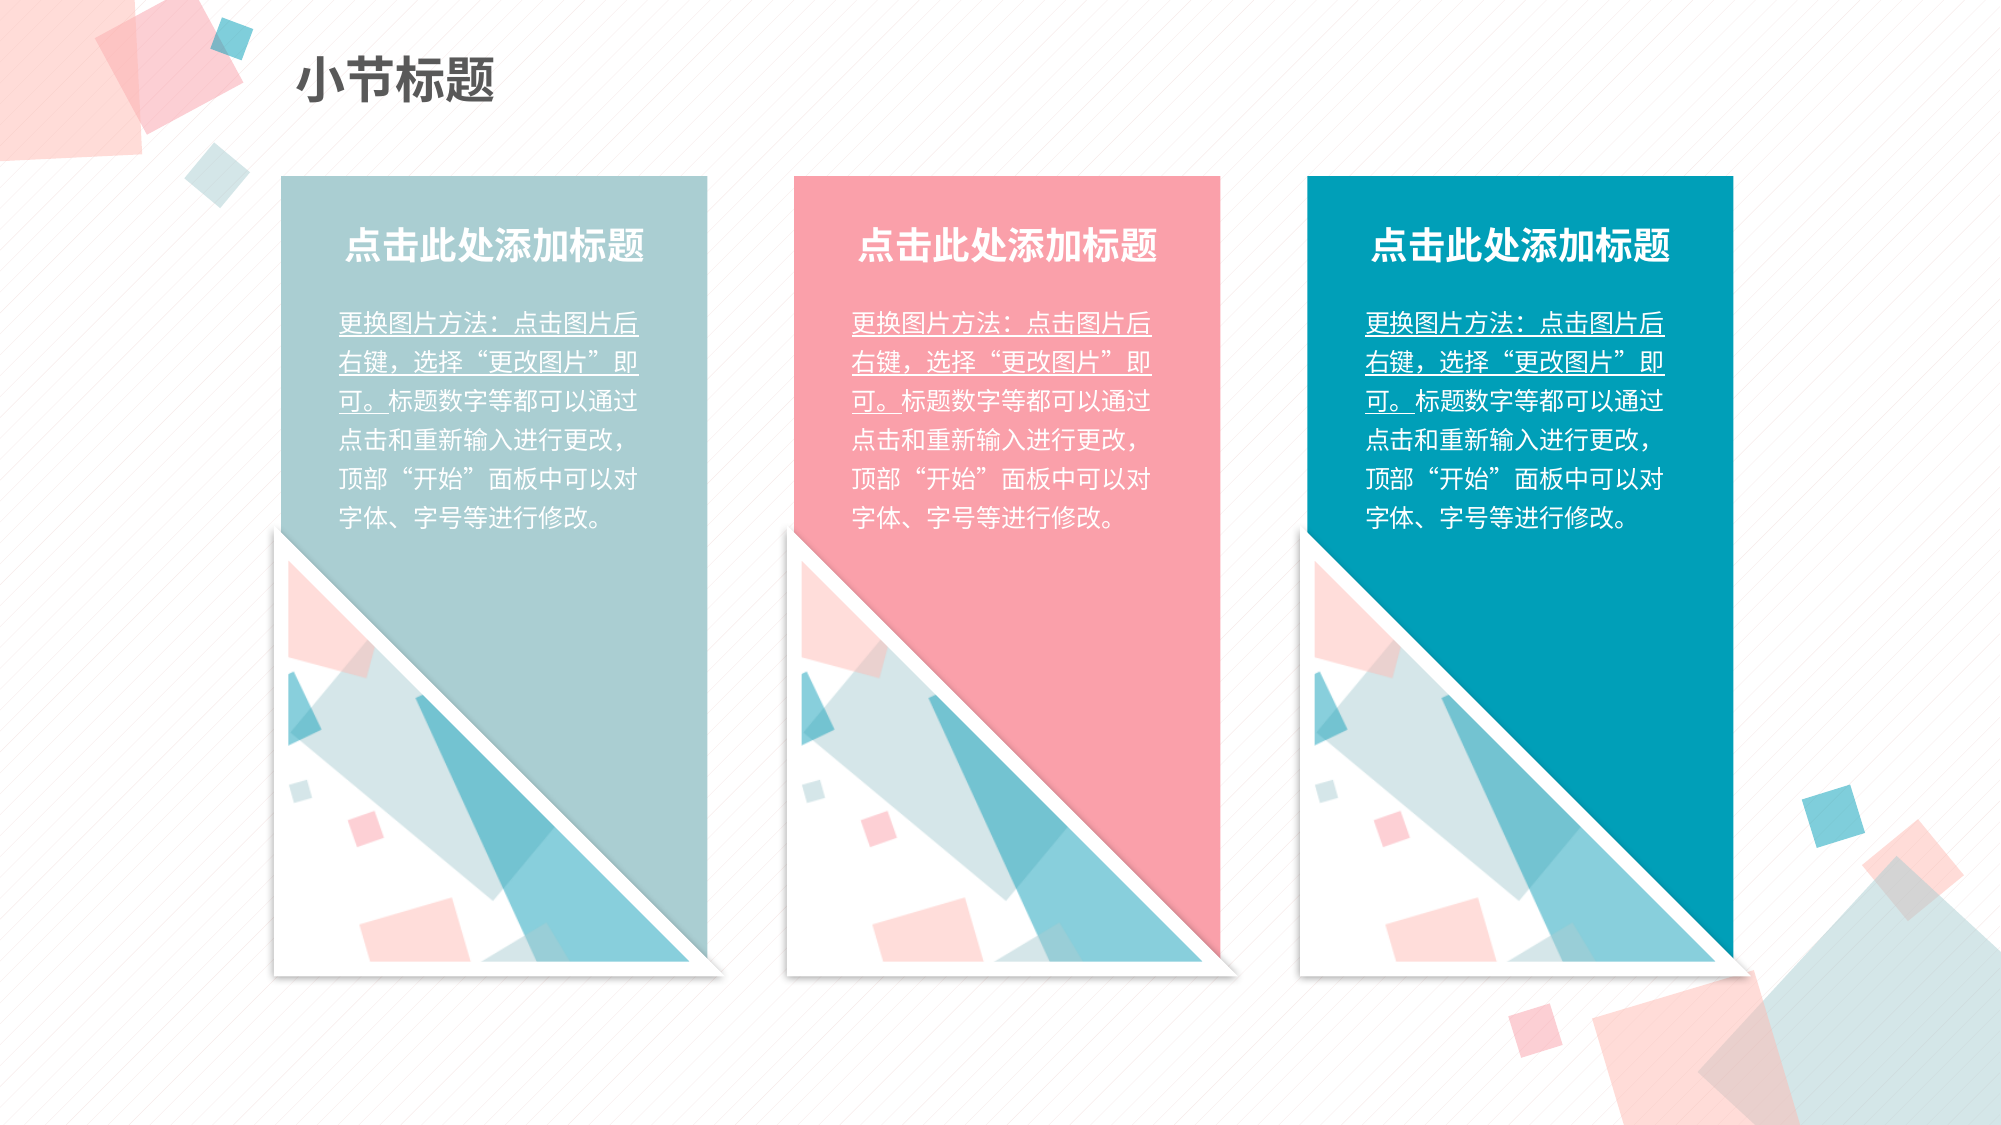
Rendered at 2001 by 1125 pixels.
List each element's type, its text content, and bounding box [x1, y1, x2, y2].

list 小节标题 [280, 38, 1201, 127]
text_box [794, 176, 1221, 969]
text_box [281, 176, 708, 969]
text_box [1307, 176, 1734, 969]
